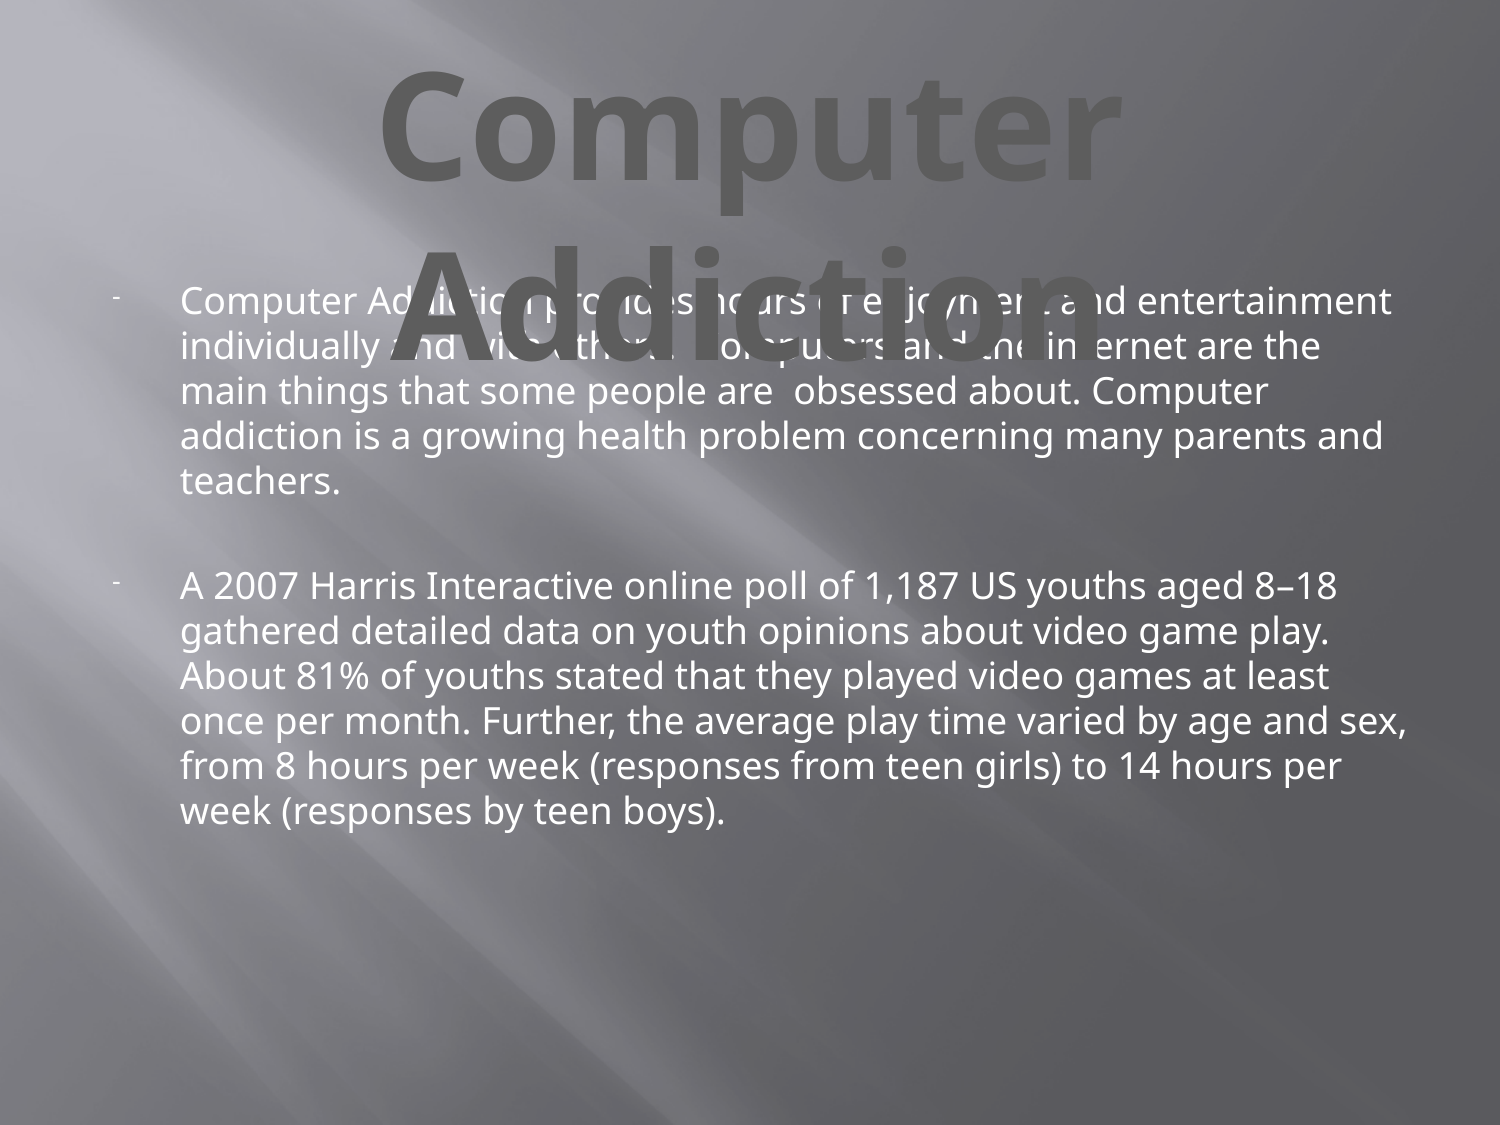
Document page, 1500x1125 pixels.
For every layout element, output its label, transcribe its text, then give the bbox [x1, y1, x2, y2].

text_box Computer Addiction [0, 23, 1500, 399]
list Computer Addiction provides hours of enjoyment and entertainment individually and with others. Computers and the internet are the main things that some people are obsessed about. Computer addiction is a growing health problem concerning many parents and teachers. A 2007 Harris Interactive online poll of 1,187 US youths aged 8–18 gathered detailed data on youth opinions about video game play. About 81% of youths stated that they played video games at least once per month. Further, the average play time varied by age and sex, from 8 hours per week (responses from teen girls) to 14 hours per week (responses by teen boys). [75, 399, 1425, 1005]
